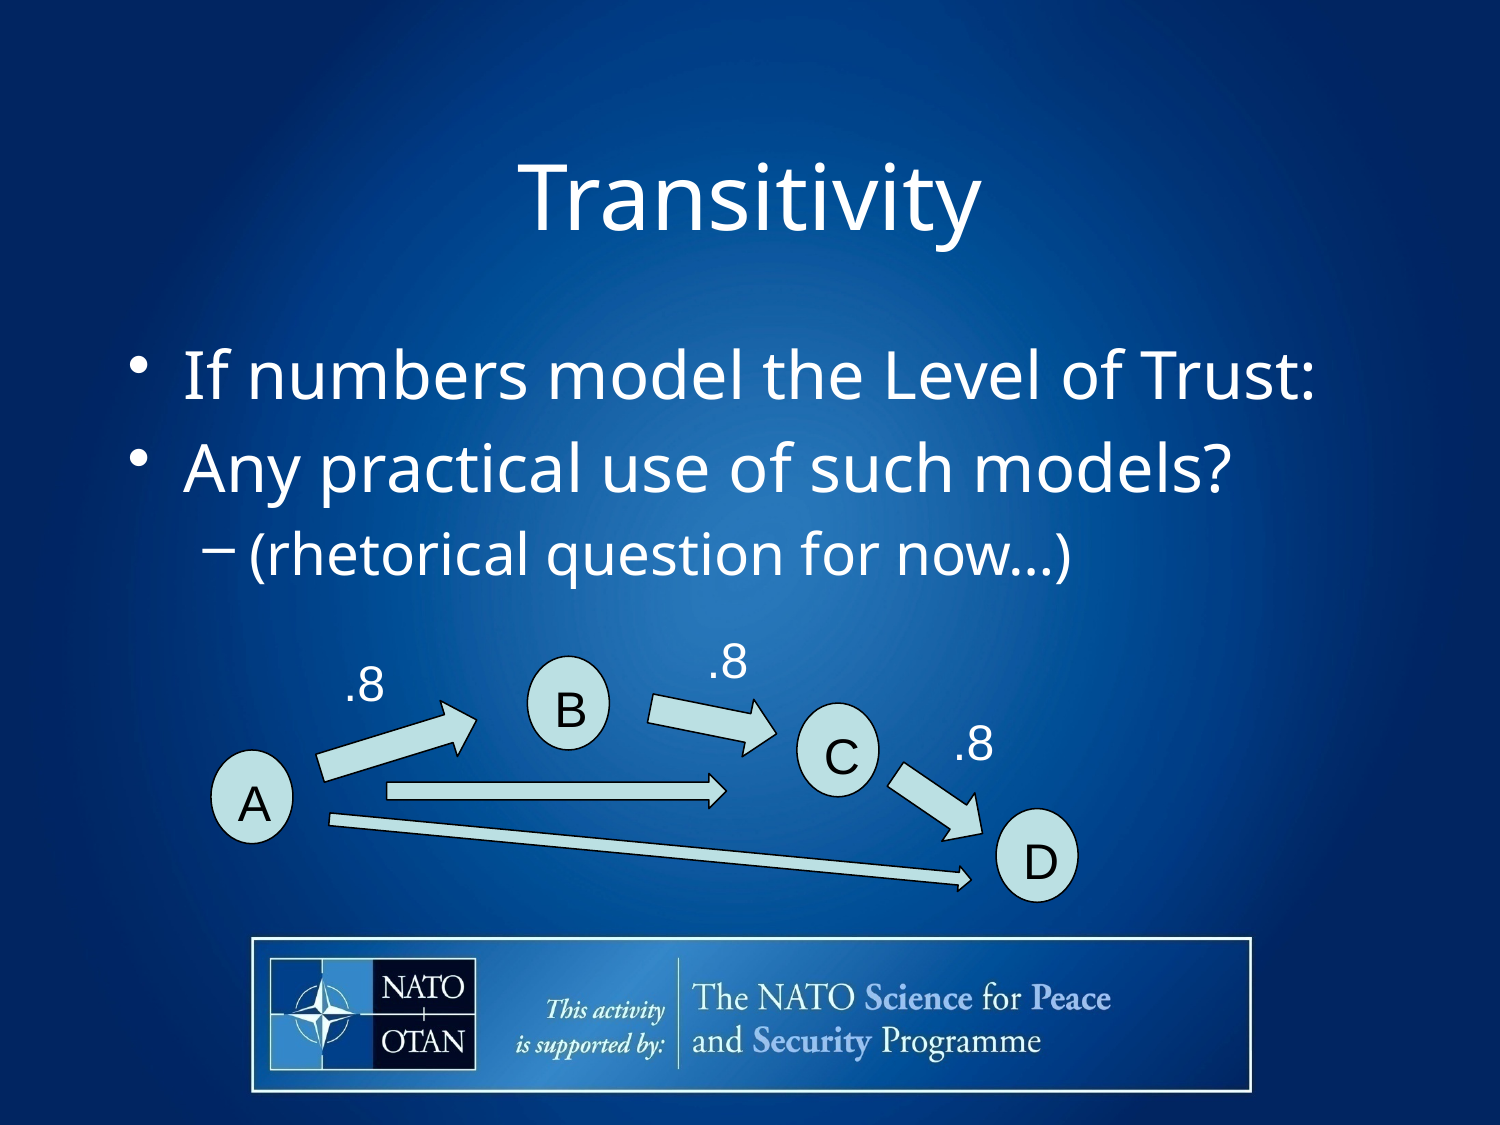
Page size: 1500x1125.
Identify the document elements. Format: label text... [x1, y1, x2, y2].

text_box B [527, 656, 610, 751]
text_box .8 [937, 703, 1010, 778]
text_box [887, 762, 983, 842]
text_box C [796, 703, 879, 797]
text_box .8 [691, 621, 764, 696]
text_box [647, 693, 777, 757]
text_box A [210, 749, 293, 844]
text_box D [996, 808, 1079, 903]
text_box [328, 812, 972, 892]
text_box .8 [328, 644, 400, 720]
text_box [315, 700, 477, 783]
text_box [386, 773, 727, 809]
picture [0, 0, 1500, 1125]
list If numbers model the Level of Trust: Any practical use of such models? (rhetorical question for now…) [112, 324, 1388, 913]
title Transitivity [112, 99, 1388, 288]
